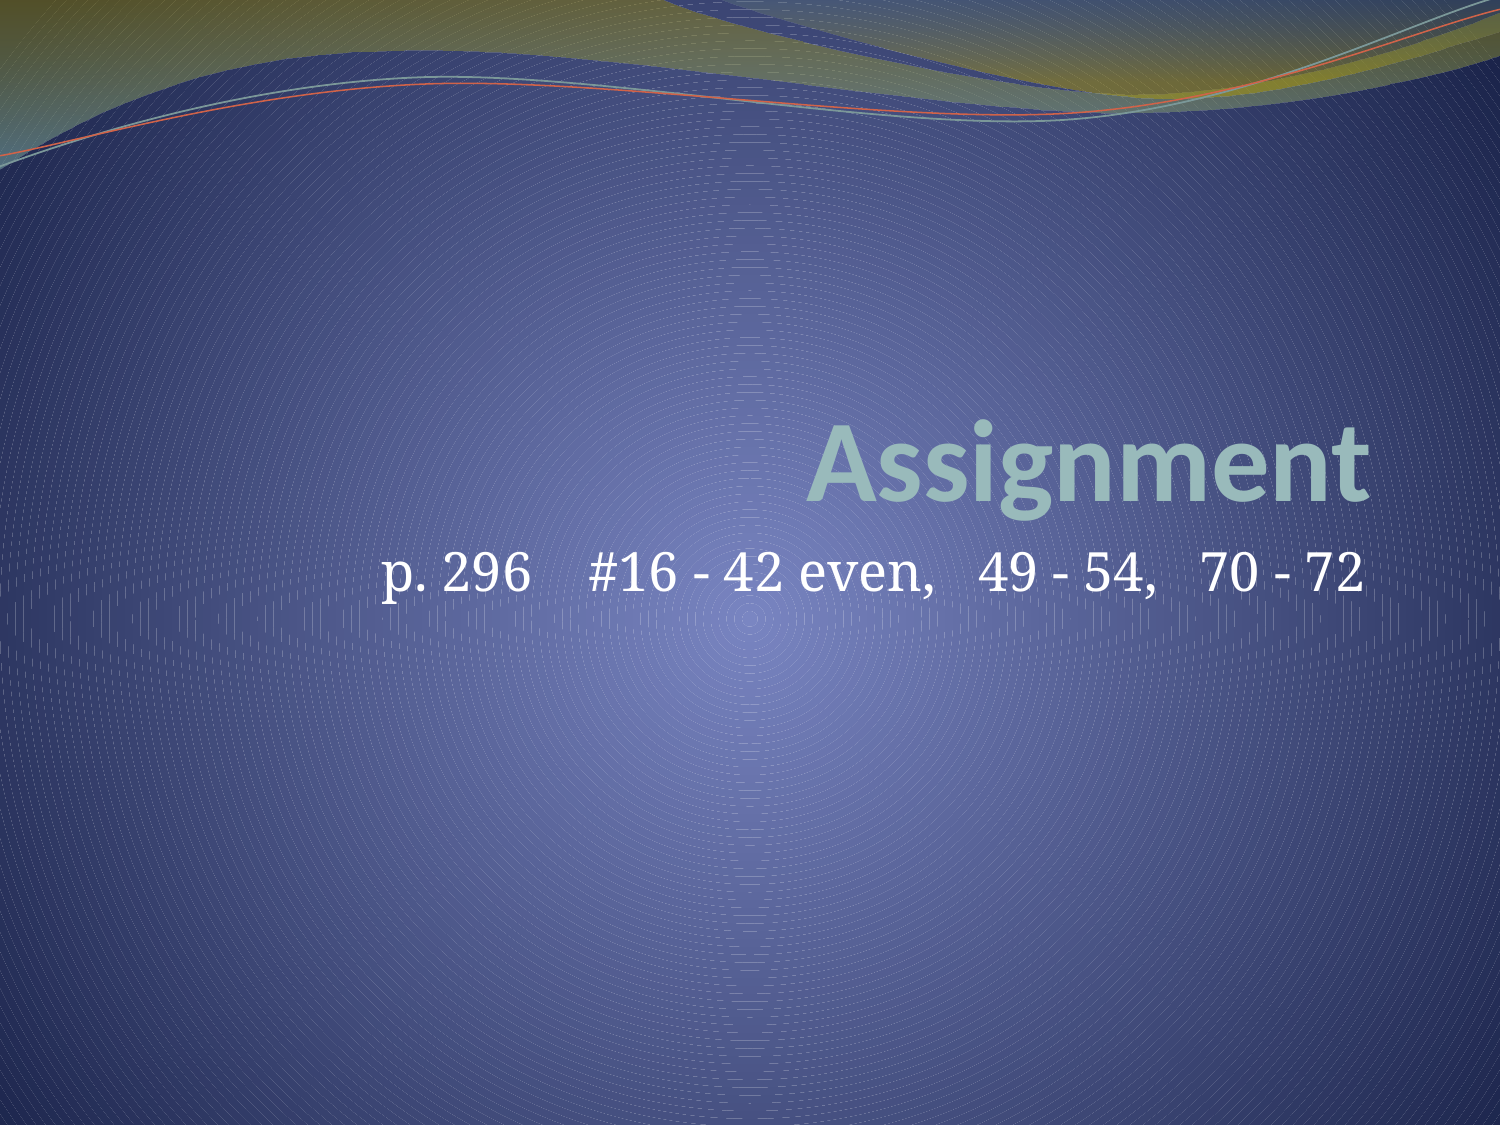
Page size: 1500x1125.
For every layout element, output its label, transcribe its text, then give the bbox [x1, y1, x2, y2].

subtitle p. 296 #16 - 42 even, 49 - 54, 70 - 72 [87, 529, 1376, 818]
title Assignment [87, 224, 1376, 525]
